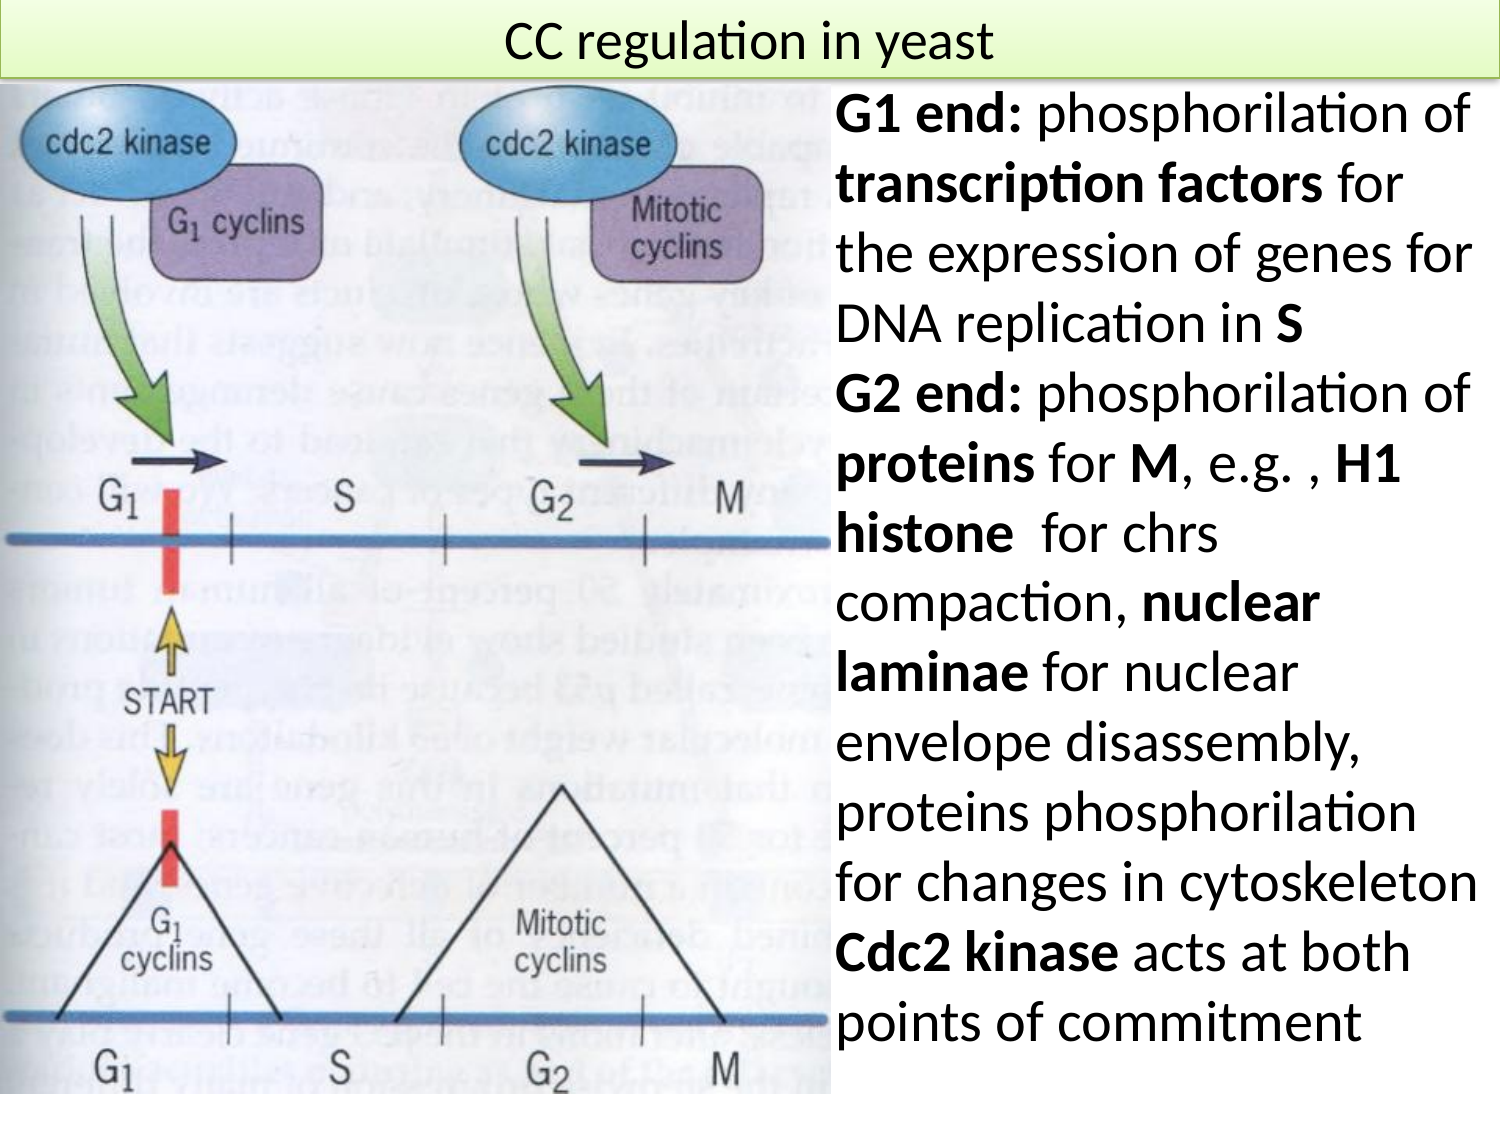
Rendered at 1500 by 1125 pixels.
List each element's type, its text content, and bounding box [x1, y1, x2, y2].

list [0, 84, 832, 1095]
title CC regulation in yeast [0, 0, 1500, 79]
text_box G1 end: phosphorilation of transcription factors for the expression of genes for DNA replication in S G2 end: phosphorilation of proteins for M, e.g. , H1 histone for chrs compaction, nuclear laminae for nuclear envelope disassembly, proteins phosphorilation for changes in cytoskeleton Cdc2 kinase acts at both points of commitment [820, 66, 1500, 1125]
